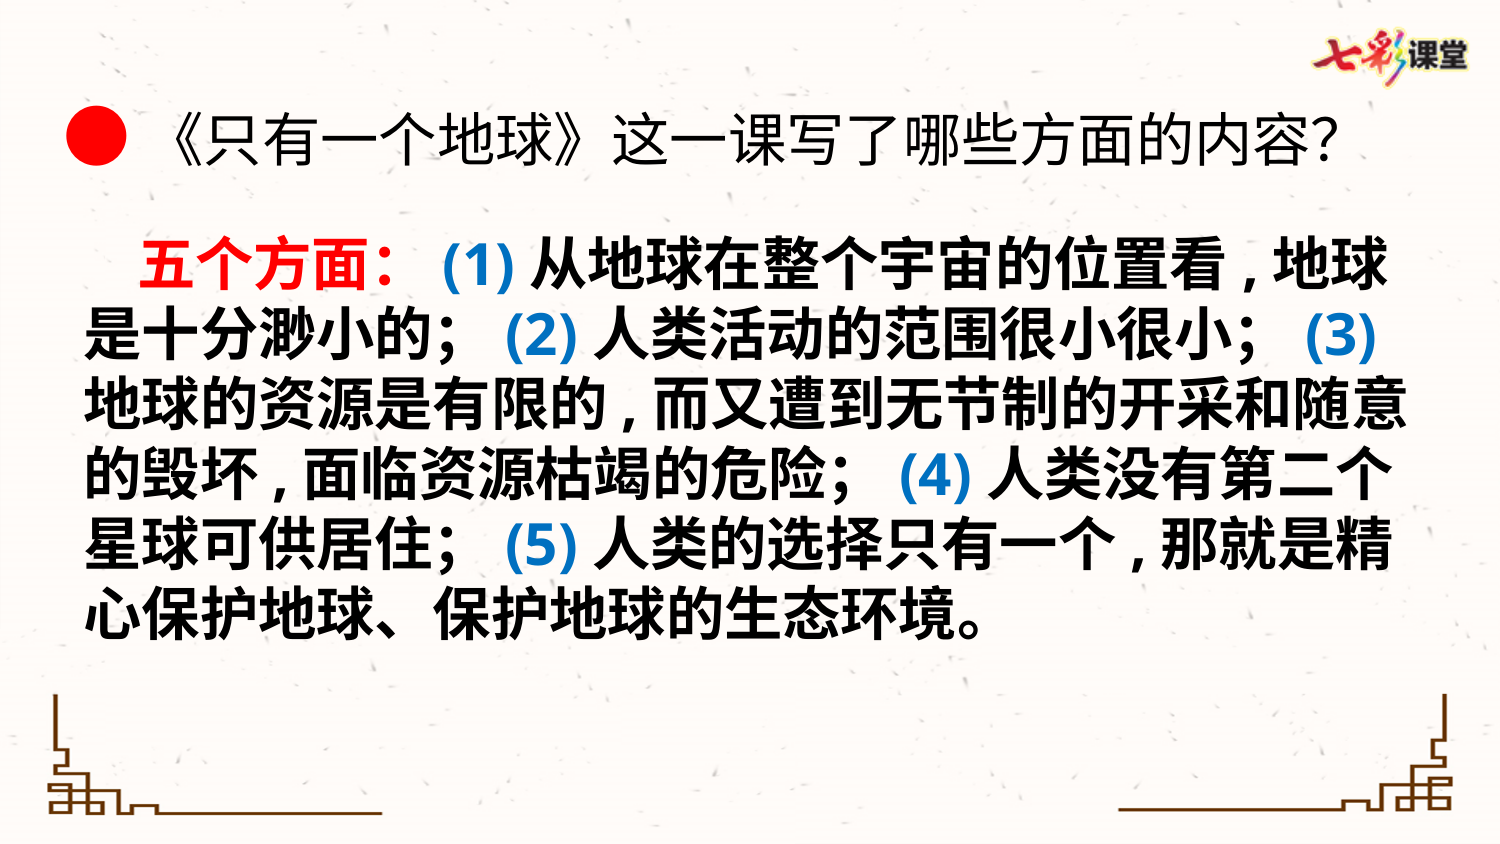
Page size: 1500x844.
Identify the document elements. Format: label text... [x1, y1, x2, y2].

text_box 五个方面：(1)从地球在整个宇宙的位置看,地球是十分渺小的；(2)人类活动的范围很小很小；(3)地球的资源是有限的,而又遭到无节制的开采和随意的毁坏,面临资源枯竭的危险；(4)人类没有第二个星球可供居住；(5)人类的选择只有一个,那就是精心保护地球、保护地球的生态环境。 [68, 219, 1453, 655]
picture [0, 0, 1500, 844]
text_box ●《只有一个地球》这一课写了哪些方面的内容？ [48, 87, 1384, 182]
